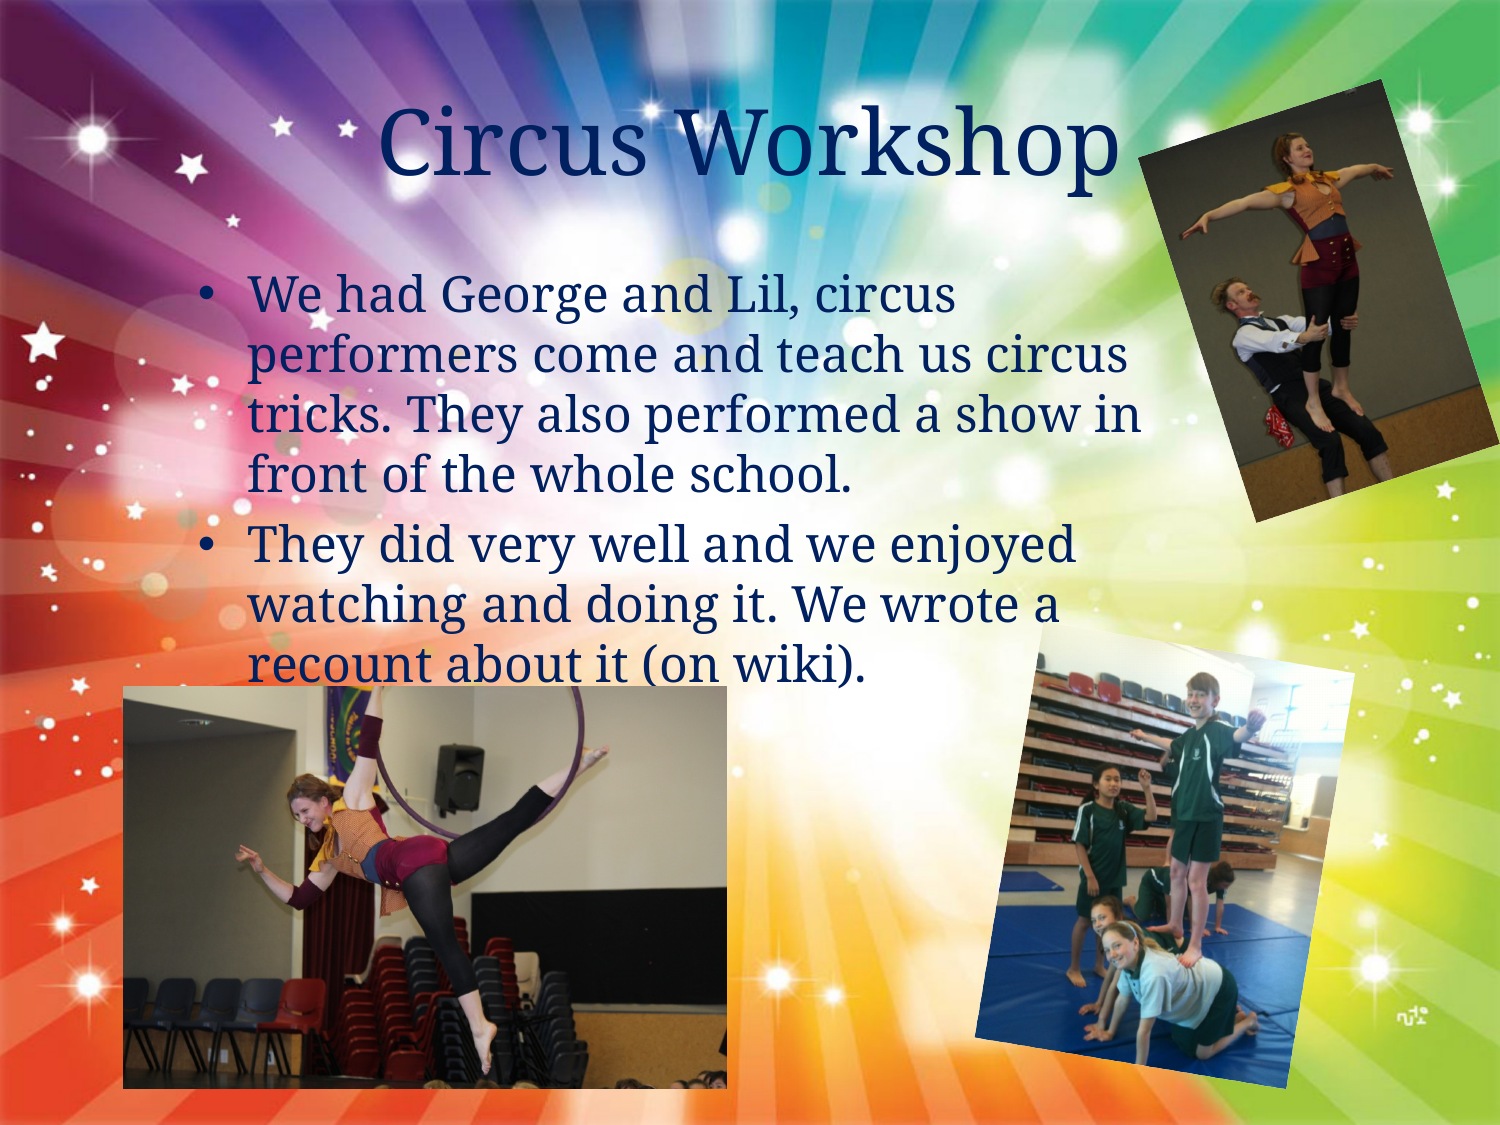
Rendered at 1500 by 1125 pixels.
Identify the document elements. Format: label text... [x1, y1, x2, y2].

picture [0, 0, 1500, 1125]
list We had George and Lil, circus performers come and teach us circus tricks. They also performed a show in front of the whole school. They did very well and we enjoyed watching and doing it. We wrote a recount about it (on wiki). [183, 255, 1235, 705]
title Circus Workshop [75, 45, 1425, 233]
